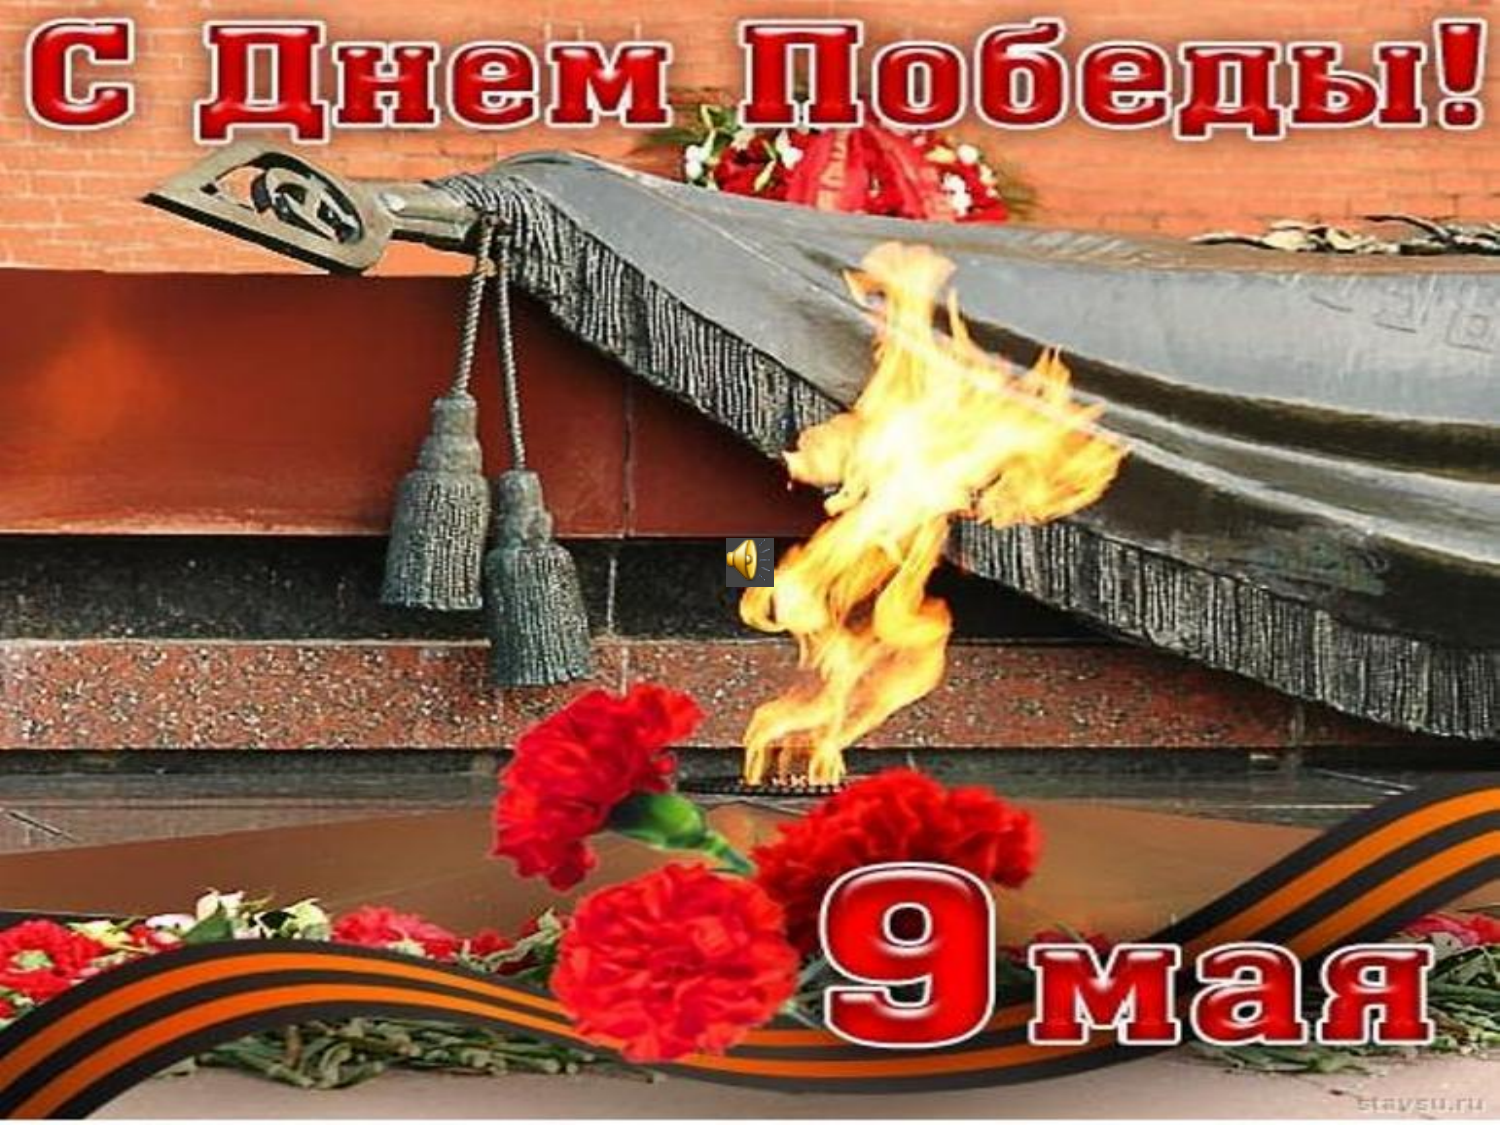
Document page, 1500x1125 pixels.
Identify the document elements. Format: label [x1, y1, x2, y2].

list [0, 0, 1500, 1125]
picture [724, 537, 776, 588]
